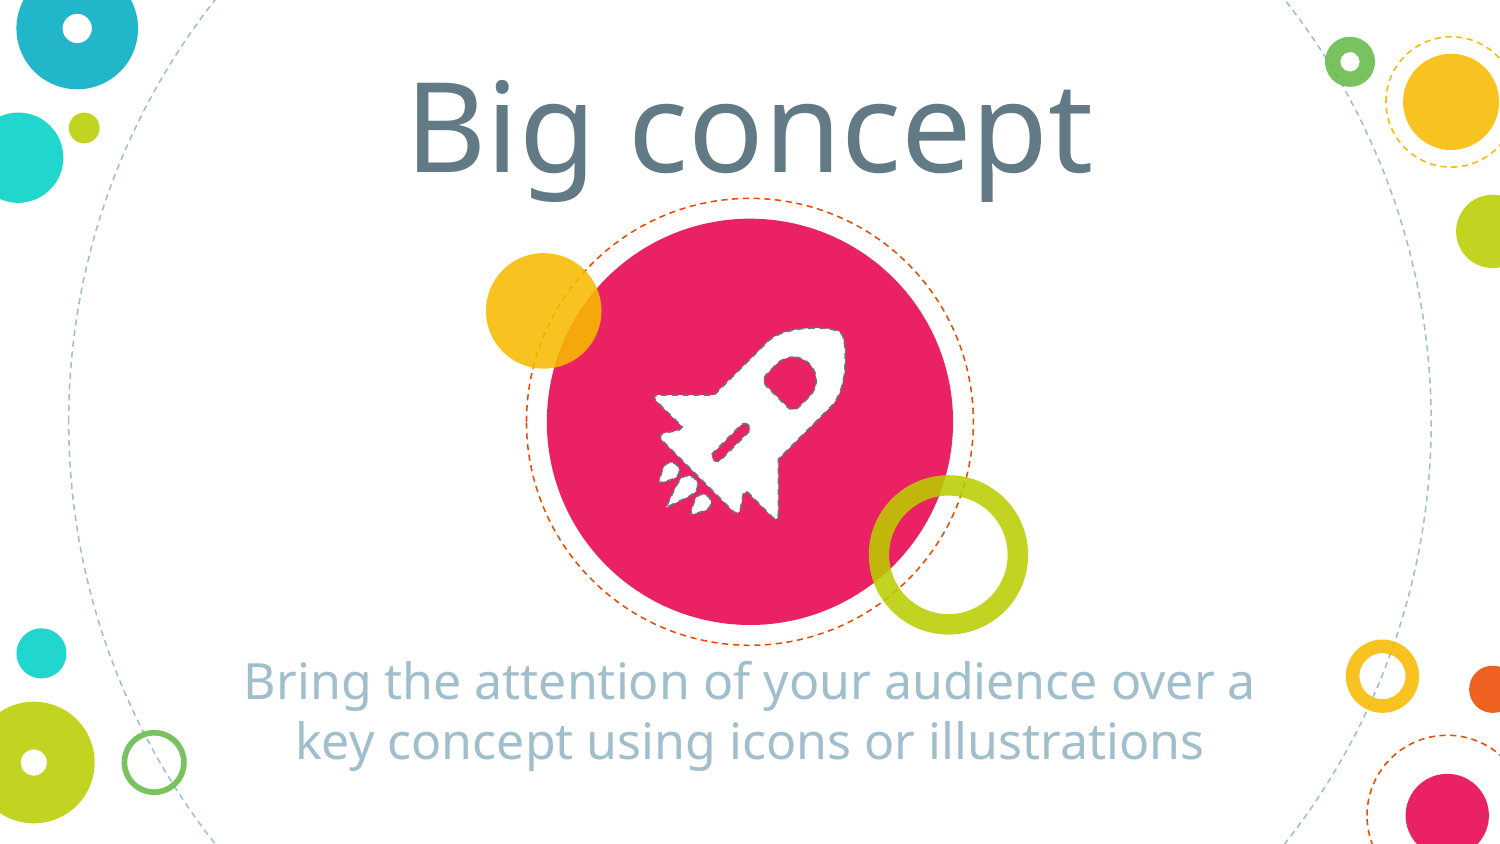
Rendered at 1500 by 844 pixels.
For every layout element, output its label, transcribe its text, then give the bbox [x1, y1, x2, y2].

subtitle Bring the attention of your audience over a key concept using icons or illustrations [214, 634, 1286, 764]
title Big concept [214, 22, 1286, 213]
text_box [485, 253, 602, 369]
text_box [868, 475, 1029, 635]
text_box [526, 198, 974, 646]
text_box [654, 327, 846, 520]
